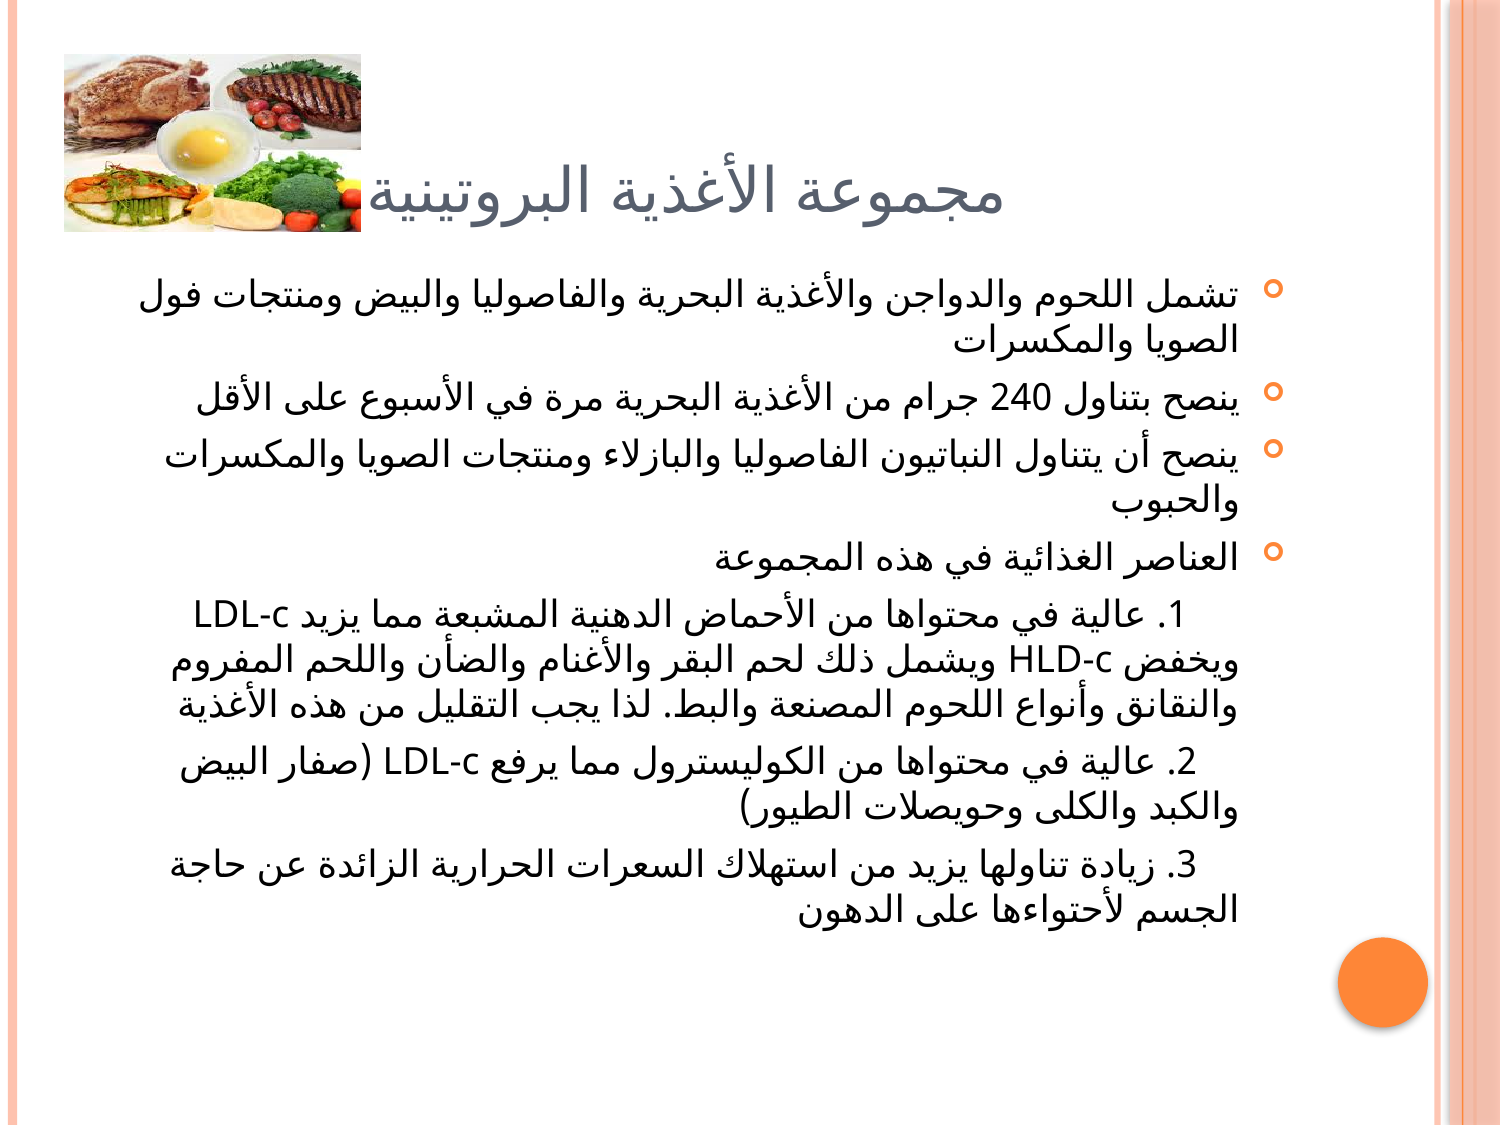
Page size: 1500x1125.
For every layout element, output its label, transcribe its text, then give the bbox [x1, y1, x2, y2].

list تشمل اللحوم والدواجن والأغذية البحرية والفاصوليا والبيض ومنتجات فول الصويا والمكسرات ينصح بتناول 240 جرام من الأغذية البحرية مرة في الأسبوع على الأقل ينصح أن يتناول النباتيون الفاصوليا والبازلاء ومنتجات الصويا والمكسرات والحبوب العناصر الغذائية في هذه المجموعة 1. عالية في محتواها من الأحماض الدهنية المشبعة مما يزيد LDL-c ويخفض HLD-c ويشمل ذلك لحم البقر والأغنام والضأن واللحم المفروم والنقانق وأنواع اللحوم المصنعة والبط. لذا يجب التقليل من هذه الأغذية 2. عالية في محتواها من الكوليسترول مما يرفع LDL-c (صفار البيض والكبد والكلى وحويصلات الطيور) 3. زيادة تناولها يزيد من استهلاك السعرات الحرارية الزائدة عن حاجة الجسم لأحتواءها على الدهون [75, 262, 1300, 1062]
picture [64, 53, 361, 233]
title مجموعة الأغذية البروتينية [75, 45, 1300, 233]
